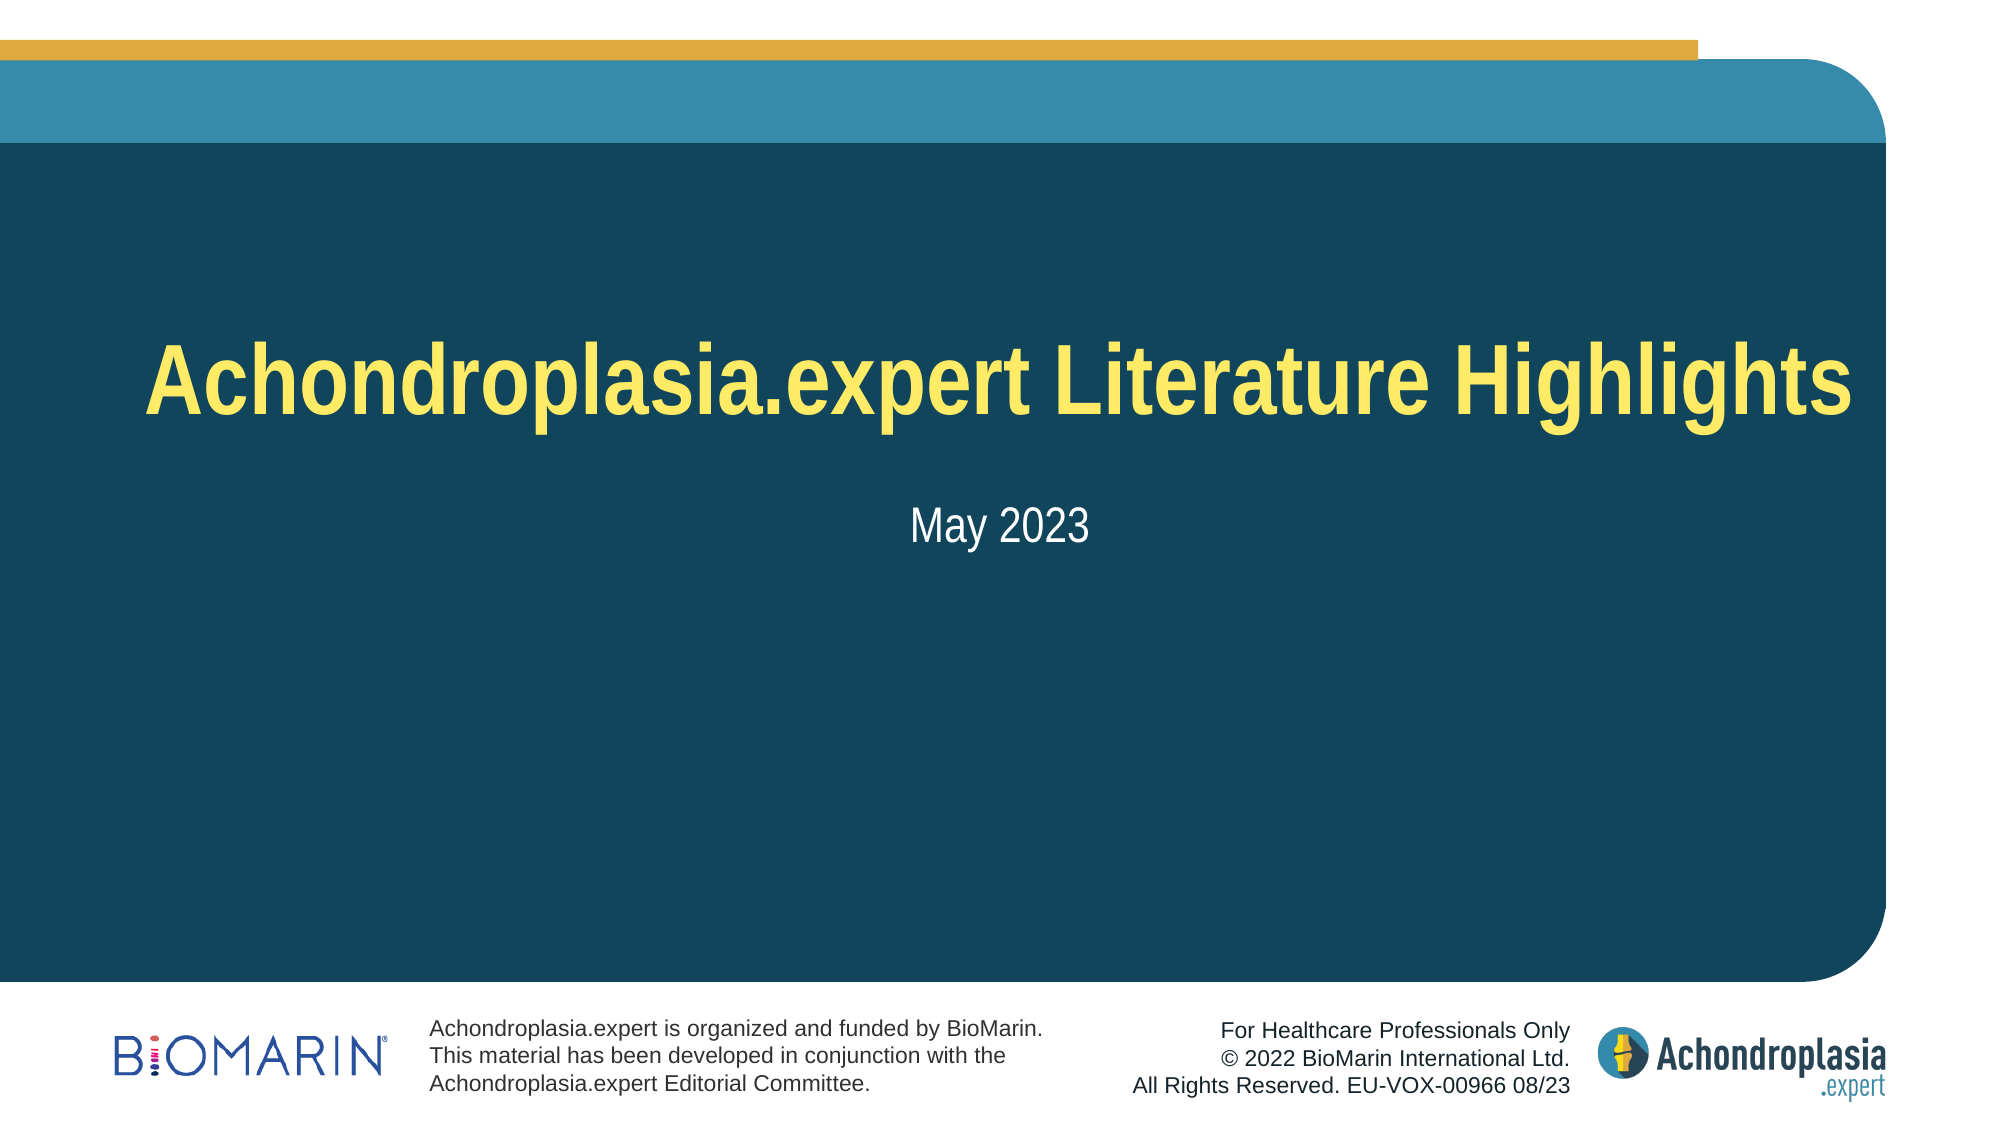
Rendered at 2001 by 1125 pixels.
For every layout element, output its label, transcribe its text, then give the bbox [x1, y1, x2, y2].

subtitle May 2023 [114, 484, 1886, 863]
picture [1597, 1027, 1886, 1102]
text_box Achondroplasia.expert is organized and funded by BioMarin. This material has been developed in conjunction with the Achondroplasia.expert Editorial Committee. [414, 1006, 1092, 1104]
picture [114, 1035, 388, 1076]
title Achondroplasia.expert Literature Highlights [114, 184, 1886, 444]
text_box For Healthcare Professionals Only © 2022 BioMarin International Ltd. All Rights Reserved. EU-VOX-00966 08/23 [908, 1008, 1586, 1106]
